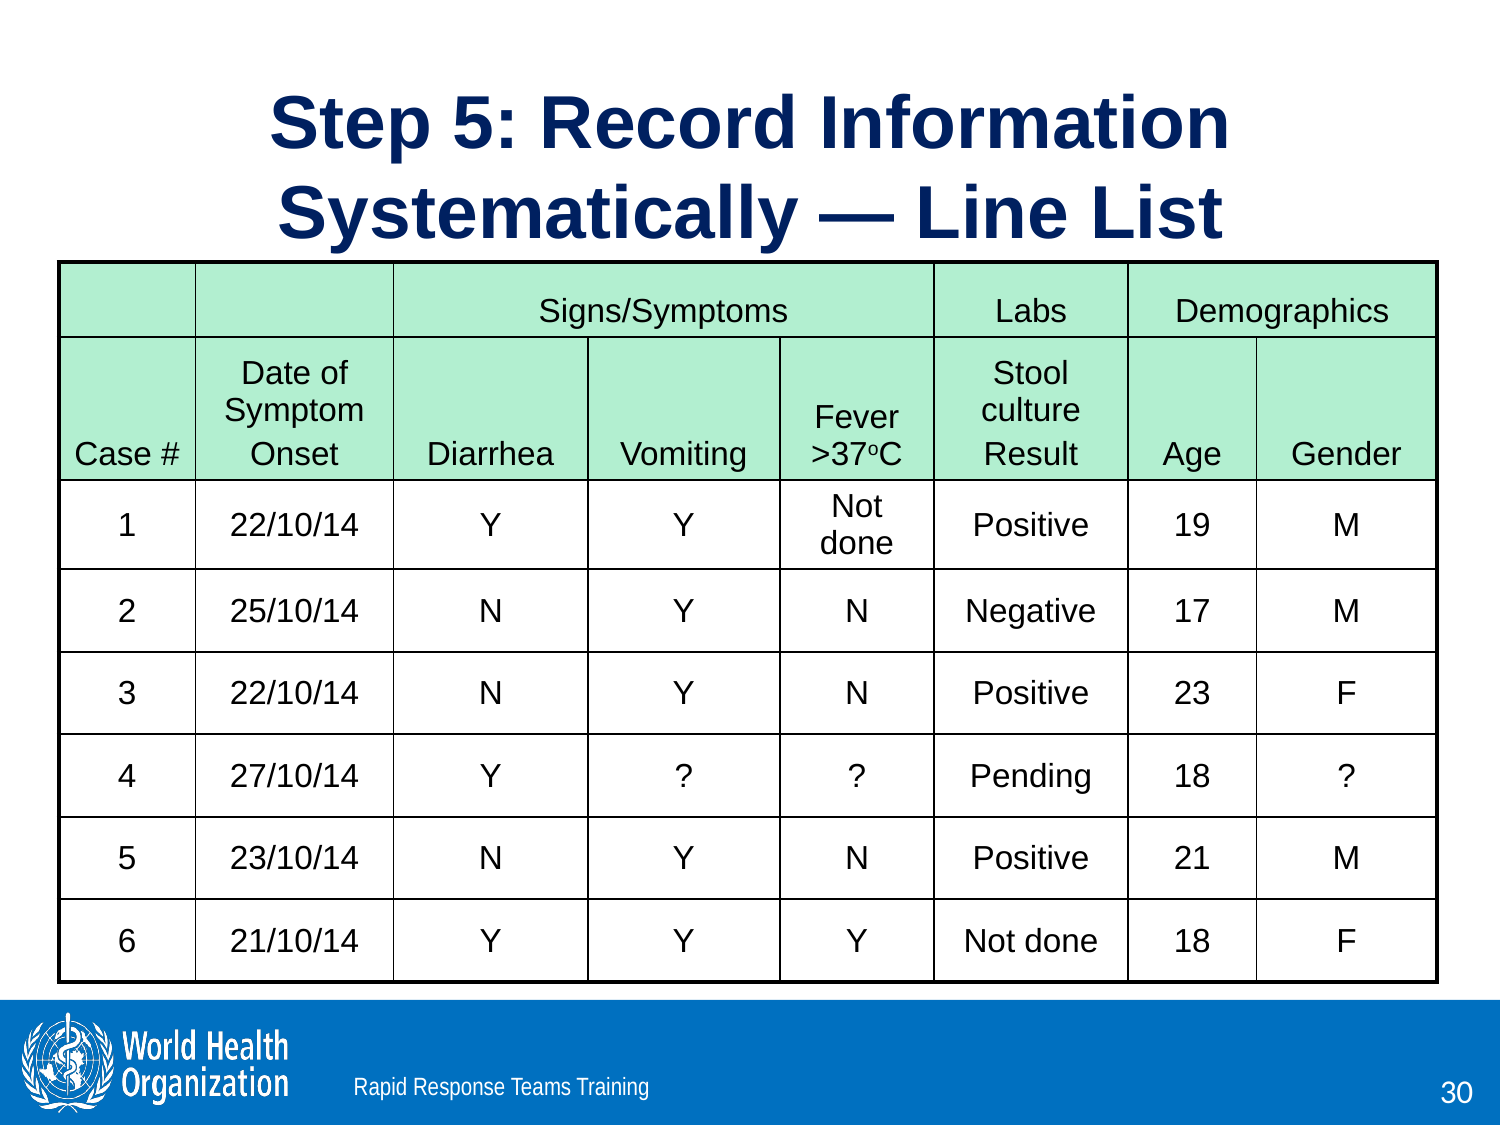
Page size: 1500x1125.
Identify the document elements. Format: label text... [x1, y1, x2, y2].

table_cell Vomiting [589, 338, 779, 479]
table_cell N [394, 818, 587, 898]
table_cell 21 [1129, 818, 1256, 898]
table_header [61, 264, 195, 336]
table_cell 18 [1129, 735, 1256, 816]
table_cell Y [781, 900, 933, 980]
picture [21, 1012, 288, 1113]
table_cell 23/10/14 [196, 818, 393, 898]
table_header Signs/Symptoms [394, 264, 933, 336]
table_cell Positive [935, 481, 1127, 568]
table_cell Y [589, 653, 779, 733]
table_cell Stool culture Result [935, 338, 1127, 479]
table_cell 22/10/14 [196, 481, 393, 568]
table_cell N [781, 570, 933, 651]
table_cell M [1257, 818, 1435, 898]
table_cell Case # [61, 338, 195, 479]
table_cell Y [394, 735, 587, 816]
table_header [196, 264, 393, 336]
table_cell 21/10/14 [196, 900, 393, 980]
table_cell 4 [61, 735, 195, 816]
table_header Demographics [1129, 264, 1435, 336]
table_cell Negative [935, 570, 1127, 651]
table_cell Y [394, 481, 587, 568]
table_cell 27/10/14 [196, 735, 393, 816]
table_cell N [394, 570, 587, 651]
table_cell N [781, 653, 933, 733]
table_cell Positive [935, 818, 1127, 898]
table_cell M [1257, 481, 1435, 568]
table_cell 6 [61, 900, 195, 980]
table_cell Fever >37oC [781, 338, 933, 479]
table_cell 23 [1129, 653, 1256, 733]
table_cell 19 [1129, 481, 1256, 568]
table_cell Age [1129, 338, 1256, 479]
table_cell Y [394, 900, 587, 980]
table_cell Y [589, 900, 779, 980]
table_cell N [781, 818, 933, 898]
table_cell 25/10/14 [196, 570, 393, 651]
table_cell Date of Symptom Onset [196, 338, 393, 479]
table_cell 5 [61, 818, 195, 898]
table_header Labs [935, 264, 1127, 336]
table_cell ? [589, 735, 779, 816]
table_cell Pending [935, 735, 1127, 816]
table_cell 22/10/14 [196, 653, 393, 733]
text_box Step 5: Record Information Systematically — Line List [62, 66, 1439, 229]
table_cell F [1257, 653, 1435, 733]
table_cell Y [589, 818, 779, 898]
table_cell ? [1257, 735, 1435, 816]
table_cell Not done [781, 481, 933, 568]
table_cell Gender [1257, 338, 1435, 479]
table_cell 1 [61, 481, 195, 568]
table_cell M [1257, 570, 1435, 651]
table_cell 3 [61, 653, 195, 733]
table_cell Y [589, 481, 779, 568]
table_cell 18 [1129, 900, 1256, 980]
table_cell Positive [935, 653, 1127, 733]
table_cell Not done [935, 900, 1127, 980]
table_cell Y [589, 570, 779, 651]
table_cell F [1257, 900, 1435, 980]
table_cell ? [781, 735, 933, 816]
table_cell 2 [61, 570, 195, 651]
table_cell Diarrhea [394, 338, 587, 479]
table_cell N [394, 653, 587, 733]
table_cell 17 [1129, 570, 1256, 651]
